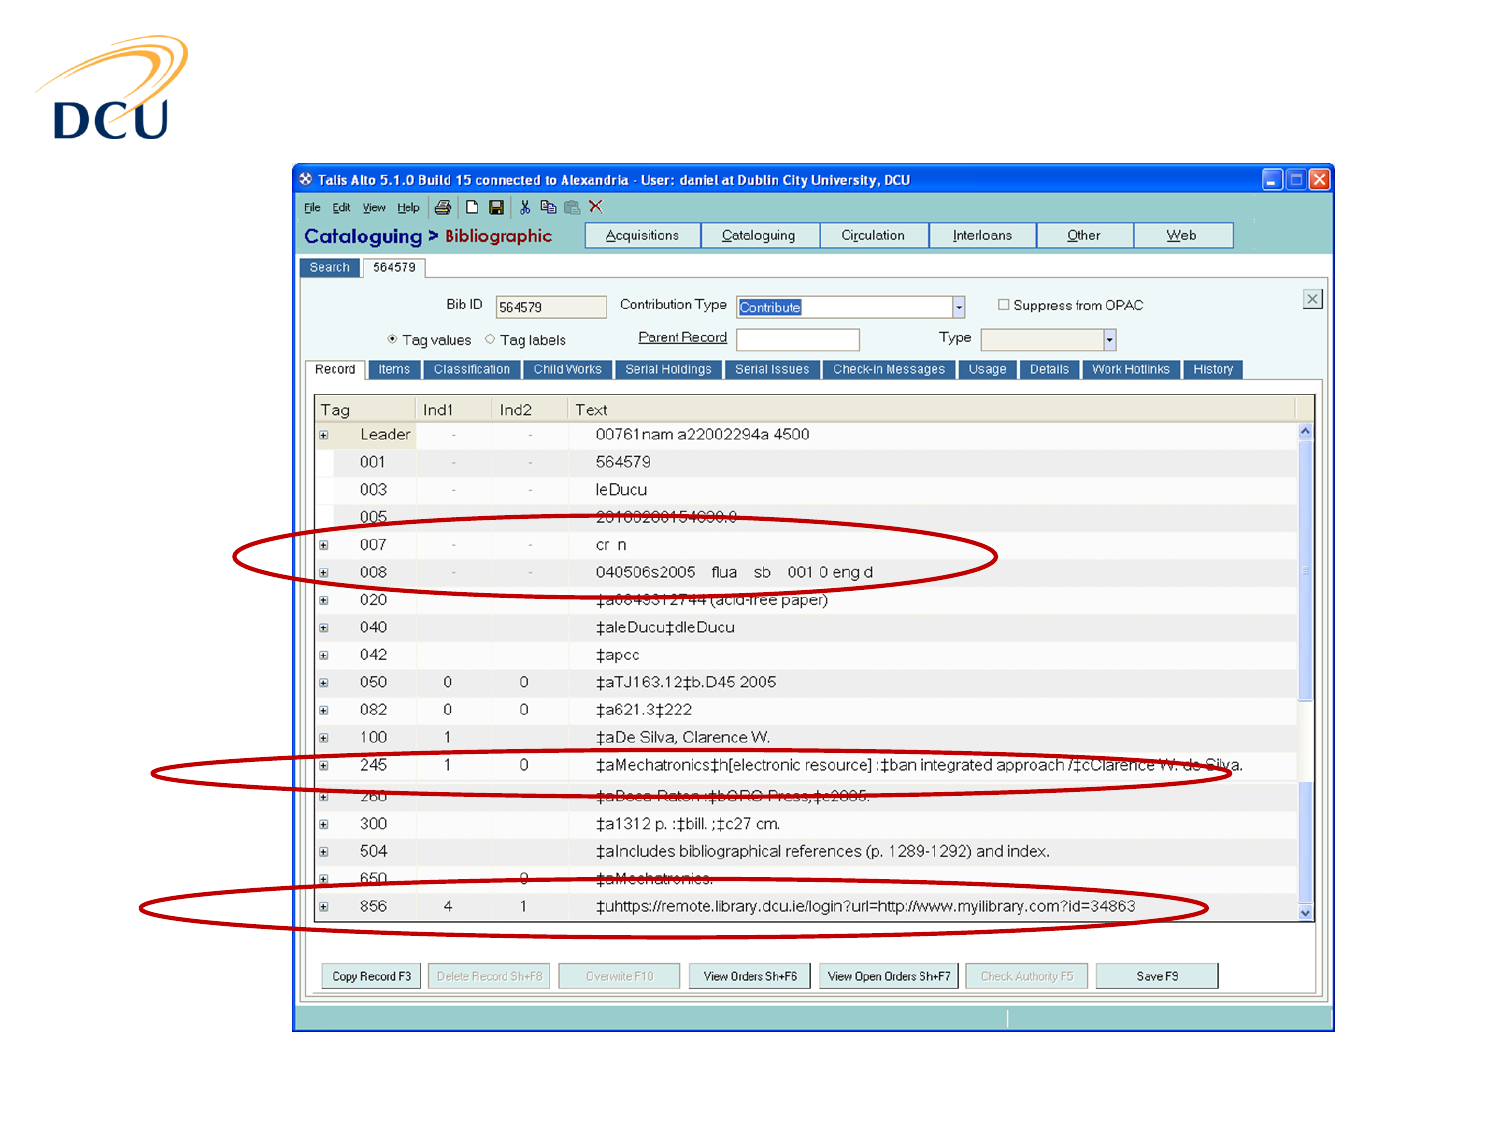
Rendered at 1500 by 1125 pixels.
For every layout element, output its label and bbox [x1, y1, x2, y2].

text_box [138, 885, 287, 931]
text_box [232, 533, 287, 580]
text_box [150, 755, 287, 792]
picture [34, 34, 188, 139]
picture [292, 163, 1335, 1032]
